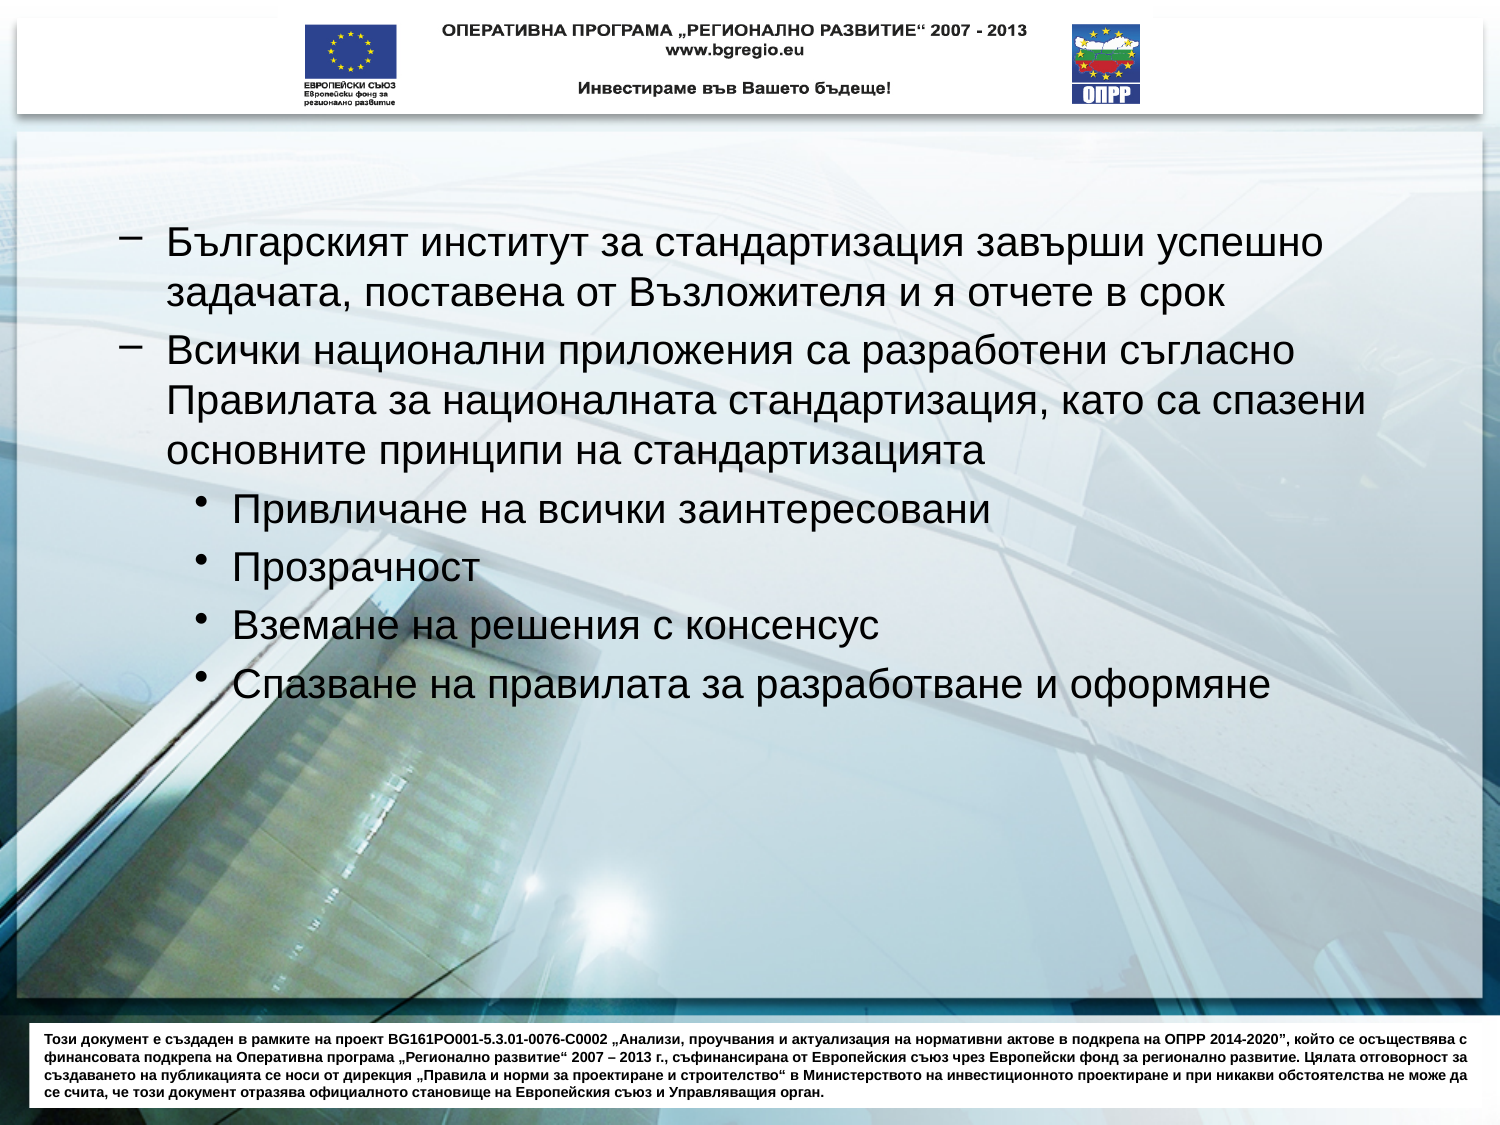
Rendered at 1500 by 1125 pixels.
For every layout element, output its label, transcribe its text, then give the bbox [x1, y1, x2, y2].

list Българският институт за стандартизация завърши успешно задачата, поставена от Възложителя и я отчете в срок Всички национални приложения са разработени съгласно Правилата за националната стандартизация, като са спазени основните принципи на стандартизацията Привличане на всички заинтересовани Прозрачност Вземане на решения с консенсус Спазване на правилата за разработване и оформяне [29, 148, 1471, 988]
picture [0, 0, 1500, 1125]
